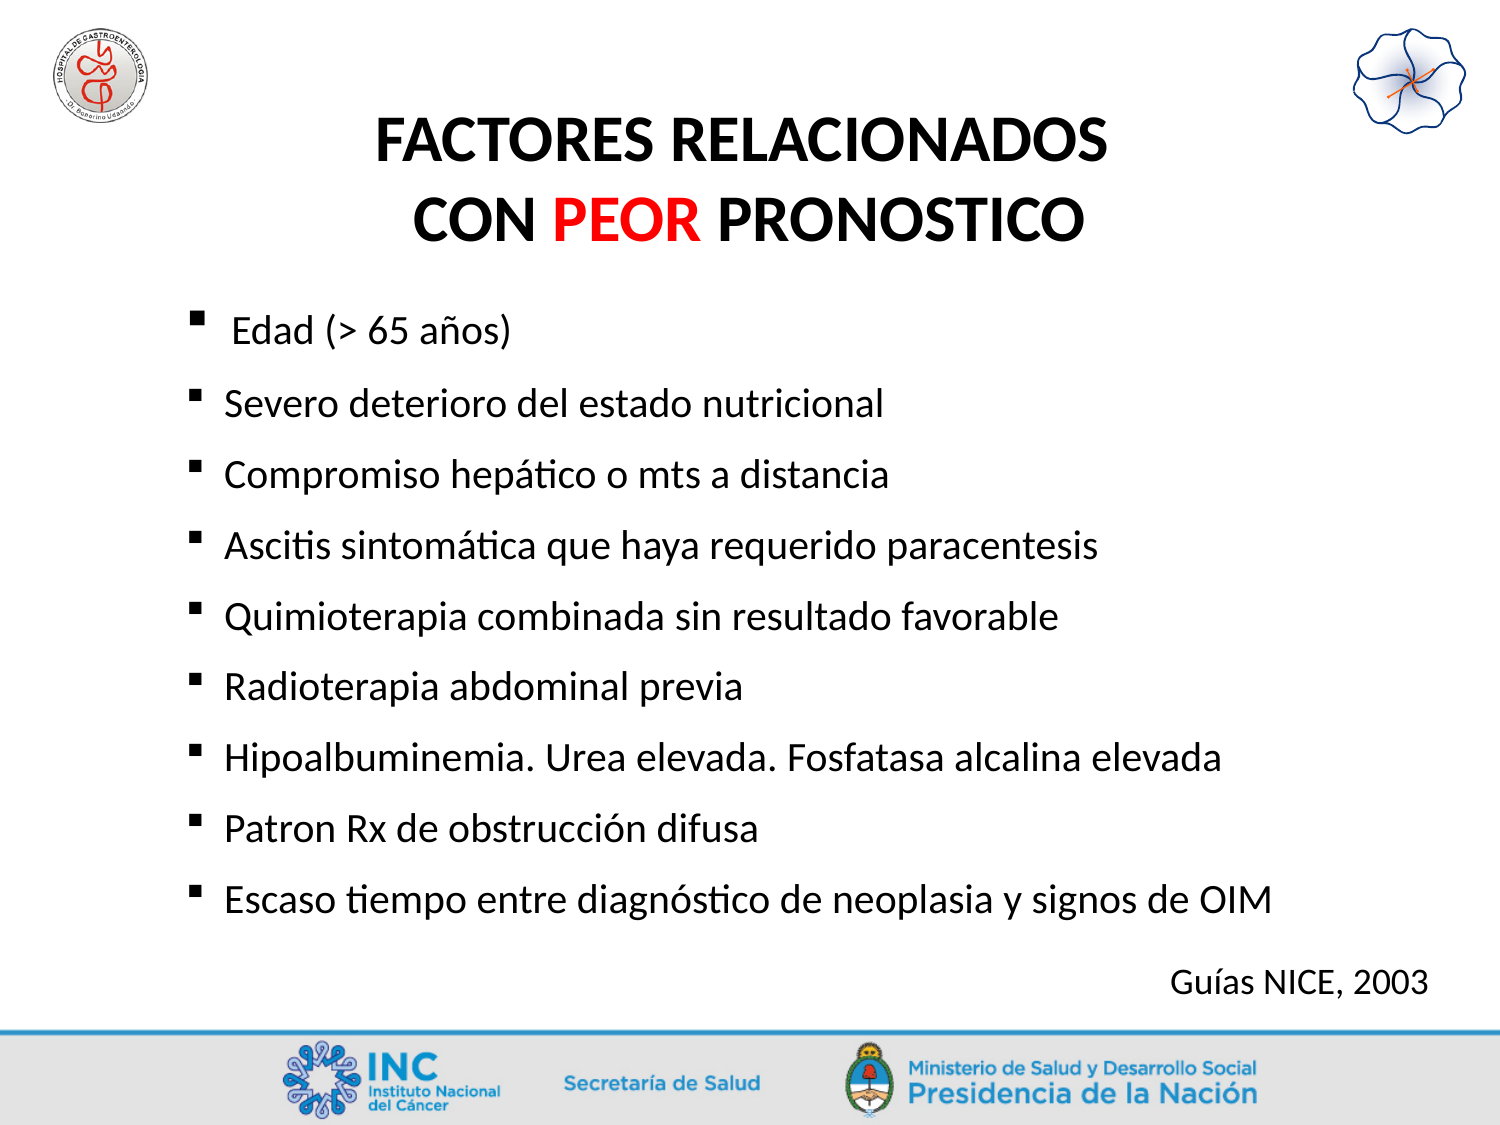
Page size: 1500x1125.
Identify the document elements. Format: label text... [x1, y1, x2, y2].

picture [1352, 28, 1467, 135]
picture [52, 28, 148, 124]
text_box Guías NICE, 2003 [1155, 949, 1467, 1010]
picture [0, 1027, 1500, 1125]
text_box Edad (> 65 años) Severo deterioro del estado nutricional Compromiso hepático o mts a distancia Ascitis sintomática que haya requerido paracentesis Quimioterapia combinada sin resultado favorable Radioterapia abdominal previa Hipoalbuminemia. Urea elevada. Fosfatasa alcalina elevada Patron Rx de obstrucción difusa Escaso tiempo entre diagnóstico de neoplasia y signos de OIM [171, 287, 1459, 930]
text_box FACTORES RELACIONADOS CON PEOR PRONOSTICO [0, 87, 1500, 263]
